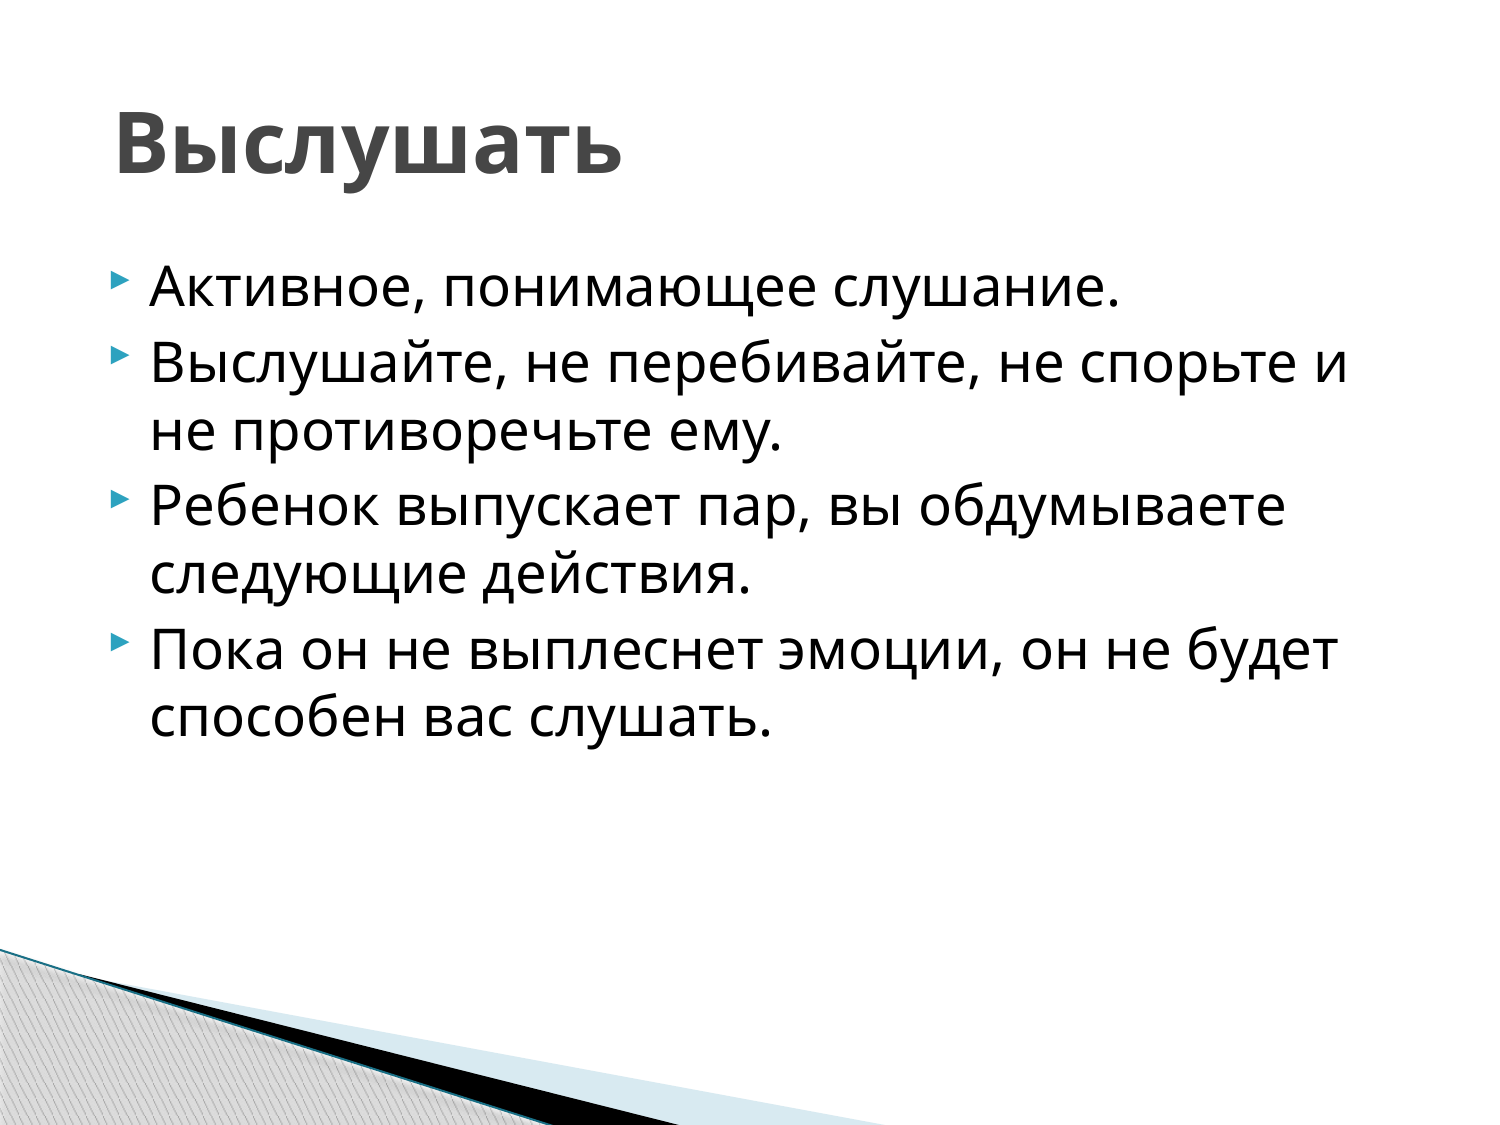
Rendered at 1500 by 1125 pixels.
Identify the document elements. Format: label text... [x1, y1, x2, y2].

title Выслушать [75, 45, 1425, 233]
list Активное, понимающее слушание. Выслушайте, не перебивайте, не спорьте и не противоречьте ему. Ребенок выпускает пар, вы обдумываете следующие действия. Пока он не выплеснет эмоции, он не будет способен вас слушать. [75, 243, 1425, 986]
